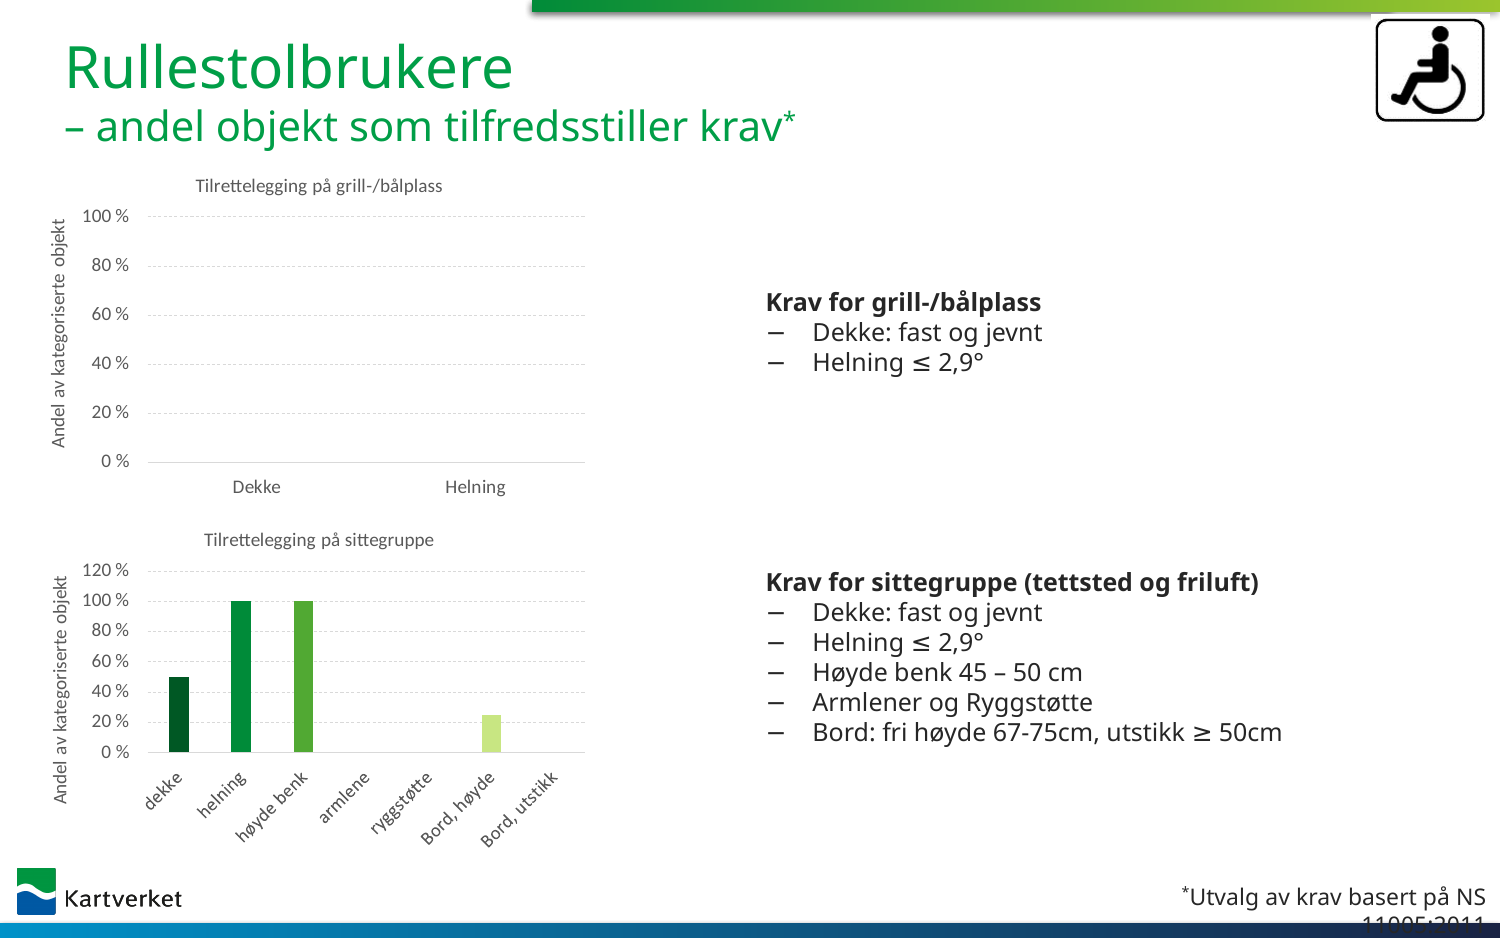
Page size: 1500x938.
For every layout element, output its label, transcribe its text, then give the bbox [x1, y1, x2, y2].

text_box Rullestolbrukere – andel objekt som tilfredsstiller krav* [49, 14, 1431, 158]
text_box Krav for sittegruppe (tettsted og friluft) Dekke: fast og jevnt Helning ≤ 2,9° Høyde benk 45 – 50 cm Armlener og Ryggstøtte Bord: fri høyde 67-75cm, utstikk ≥ 50cm [750, 559, 1500, 754]
picture [41, 520, 596, 859]
picture [1371, 13, 1491, 127]
text_box Krav for grill-/bålplass Dekke: fast og jevnt Helning ≤ 2,9° [750, 279, 1452, 384]
text_box *Utvalg av krav basert på NS 11005:2011 [1068, 873, 1500, 938]
picture [41, 166, 596, 505]
